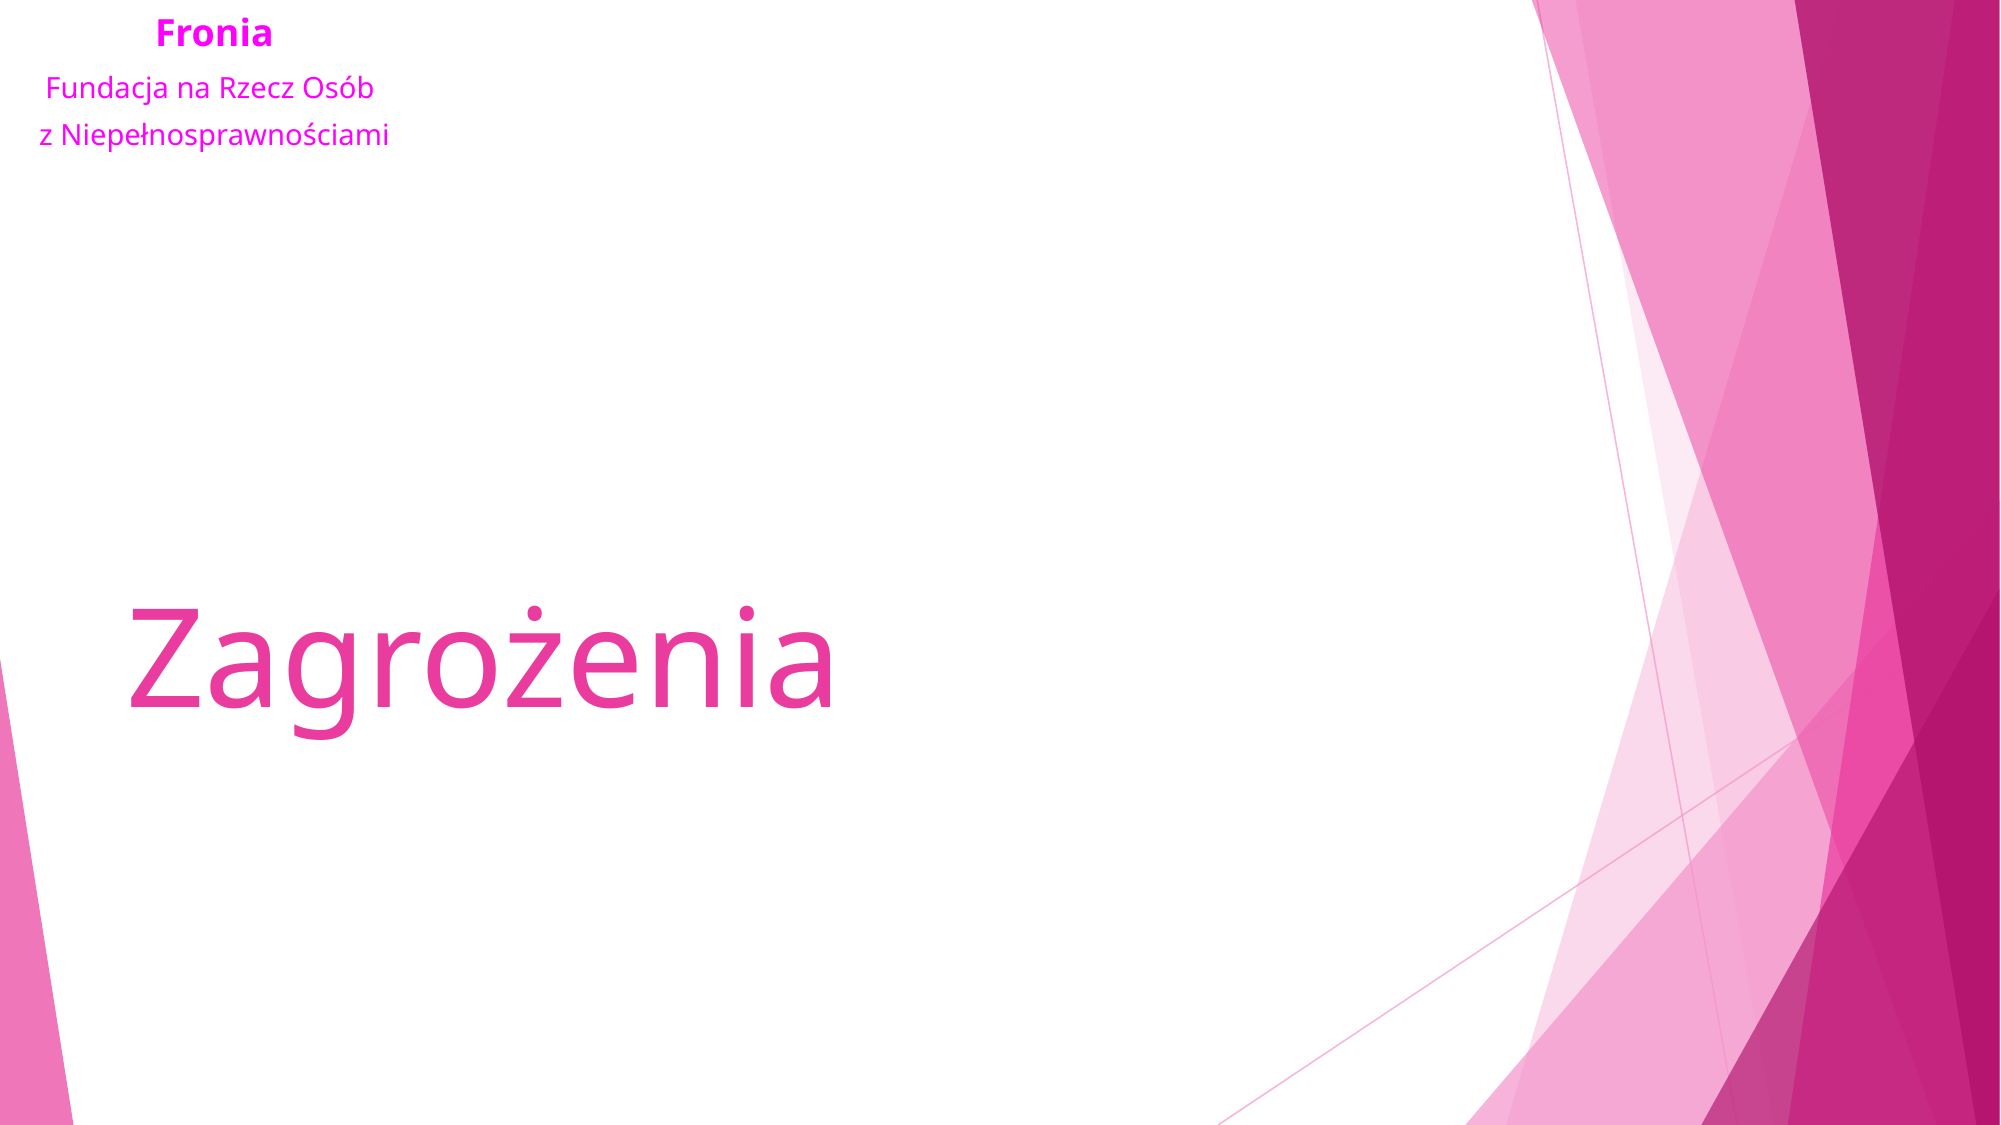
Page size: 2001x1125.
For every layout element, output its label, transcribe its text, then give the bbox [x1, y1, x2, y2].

title Zagrożenia [111, 443, 1522, 743]
